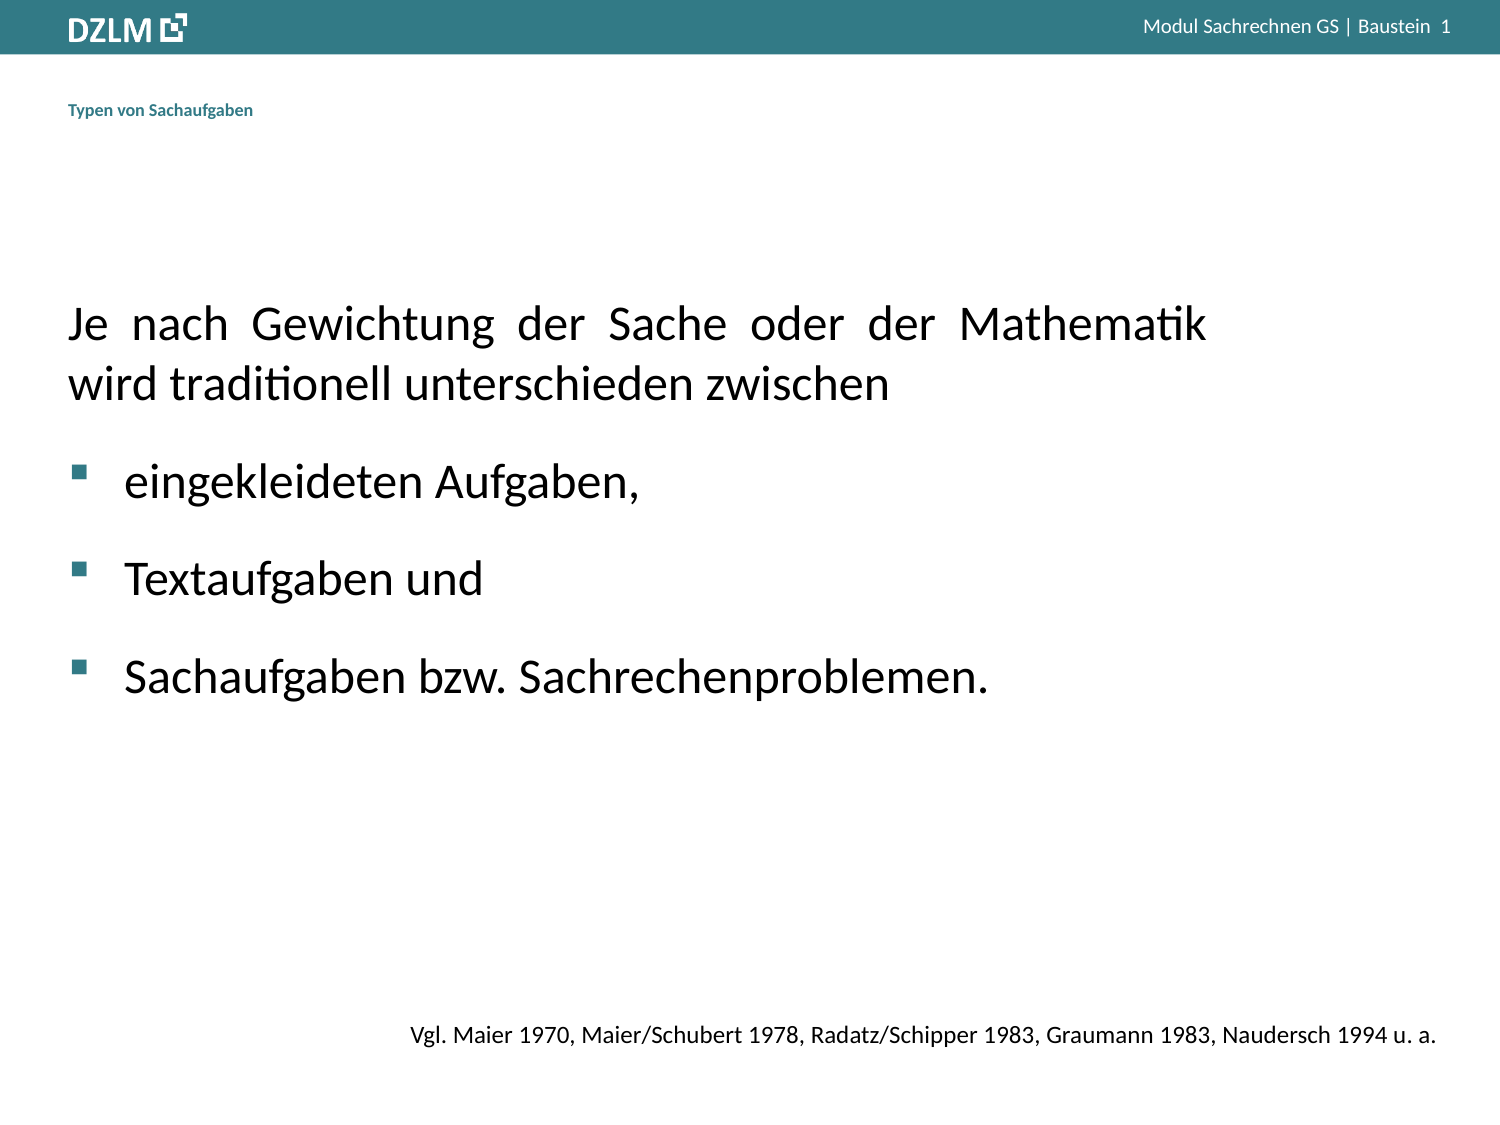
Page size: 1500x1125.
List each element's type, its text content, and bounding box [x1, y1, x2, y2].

text_box Vgl. Maier 1970, Maier/Schubert 1978, Radatz/Schipper 1983, Graumann 1983, Naudersch 1994 u. a. [395, 1011, 1471, 1057]
title Typen von Sachaufgaben [53, 68, 1436, 149]
list Je nach Gewichtung der Sache oder der Mathematik wird traditionell unterschieden zwischen eingekleideten Aufgaben, Textaufgaben und Sachaufgaben bzw. Sachrechenproblemen. [52, 290, 1223, 906]
